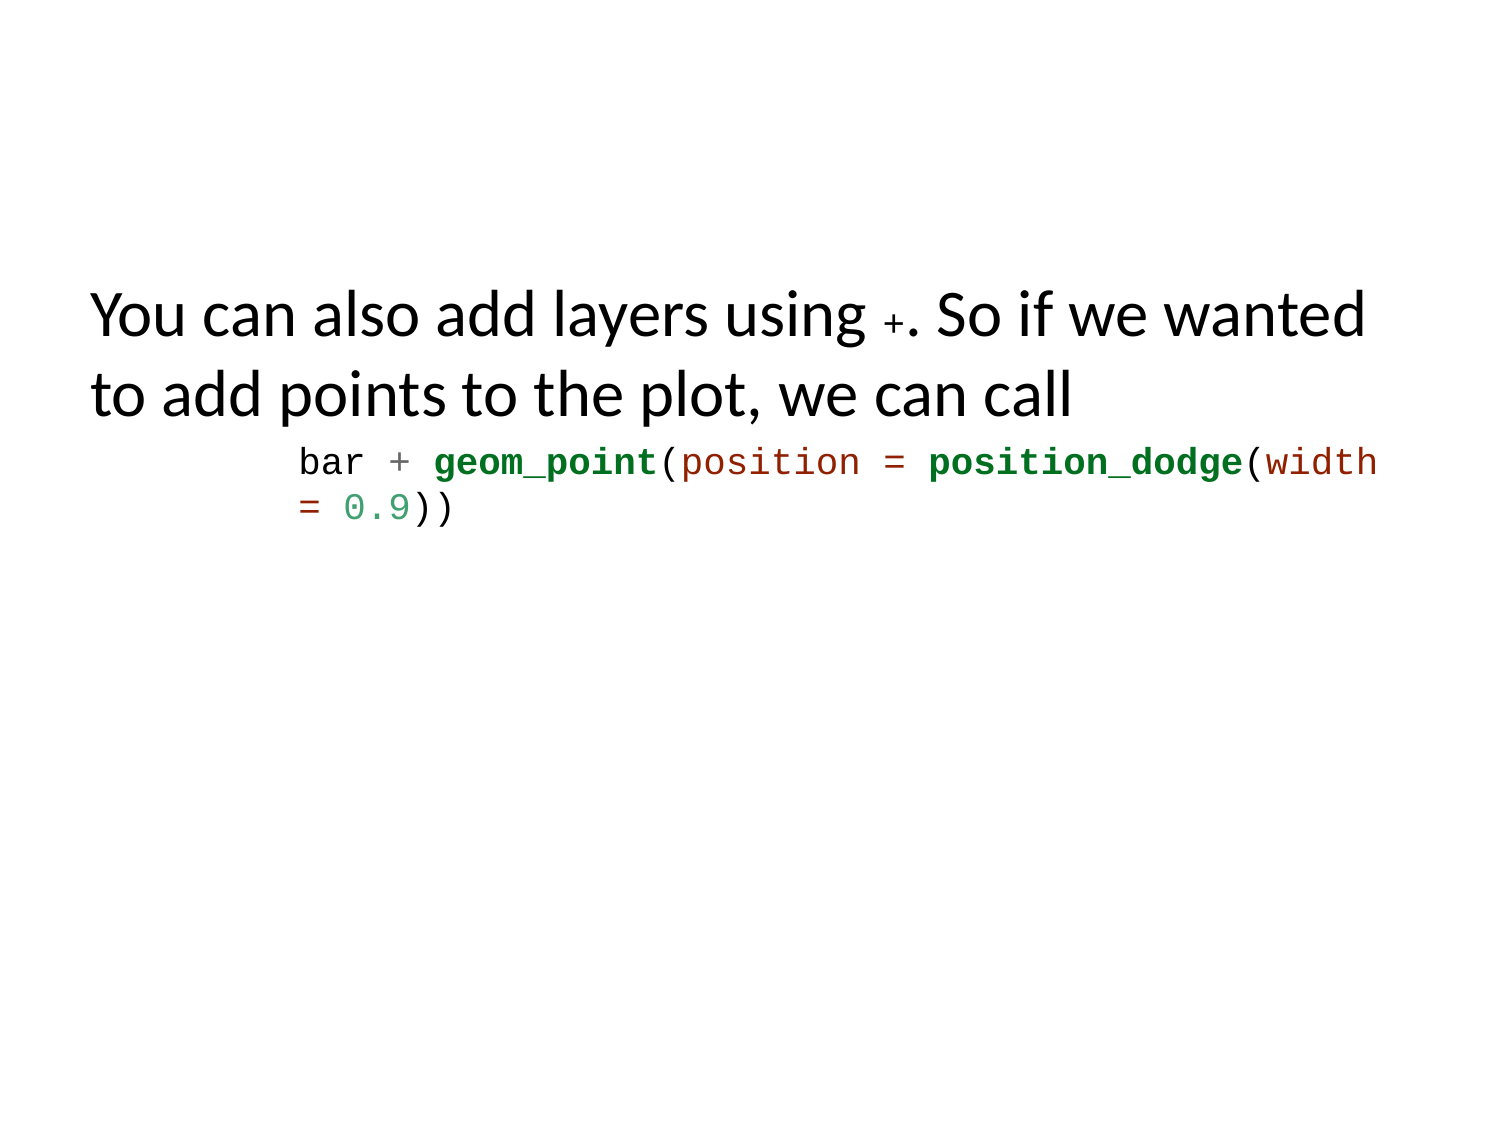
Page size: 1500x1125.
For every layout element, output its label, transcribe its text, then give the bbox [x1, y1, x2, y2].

list You can also add layers using +. So if we wanted to add points to the plot, we can call bar + geom_point(position = position_dodge(width = 0.9)) [75, 262, 1425, 1005]
